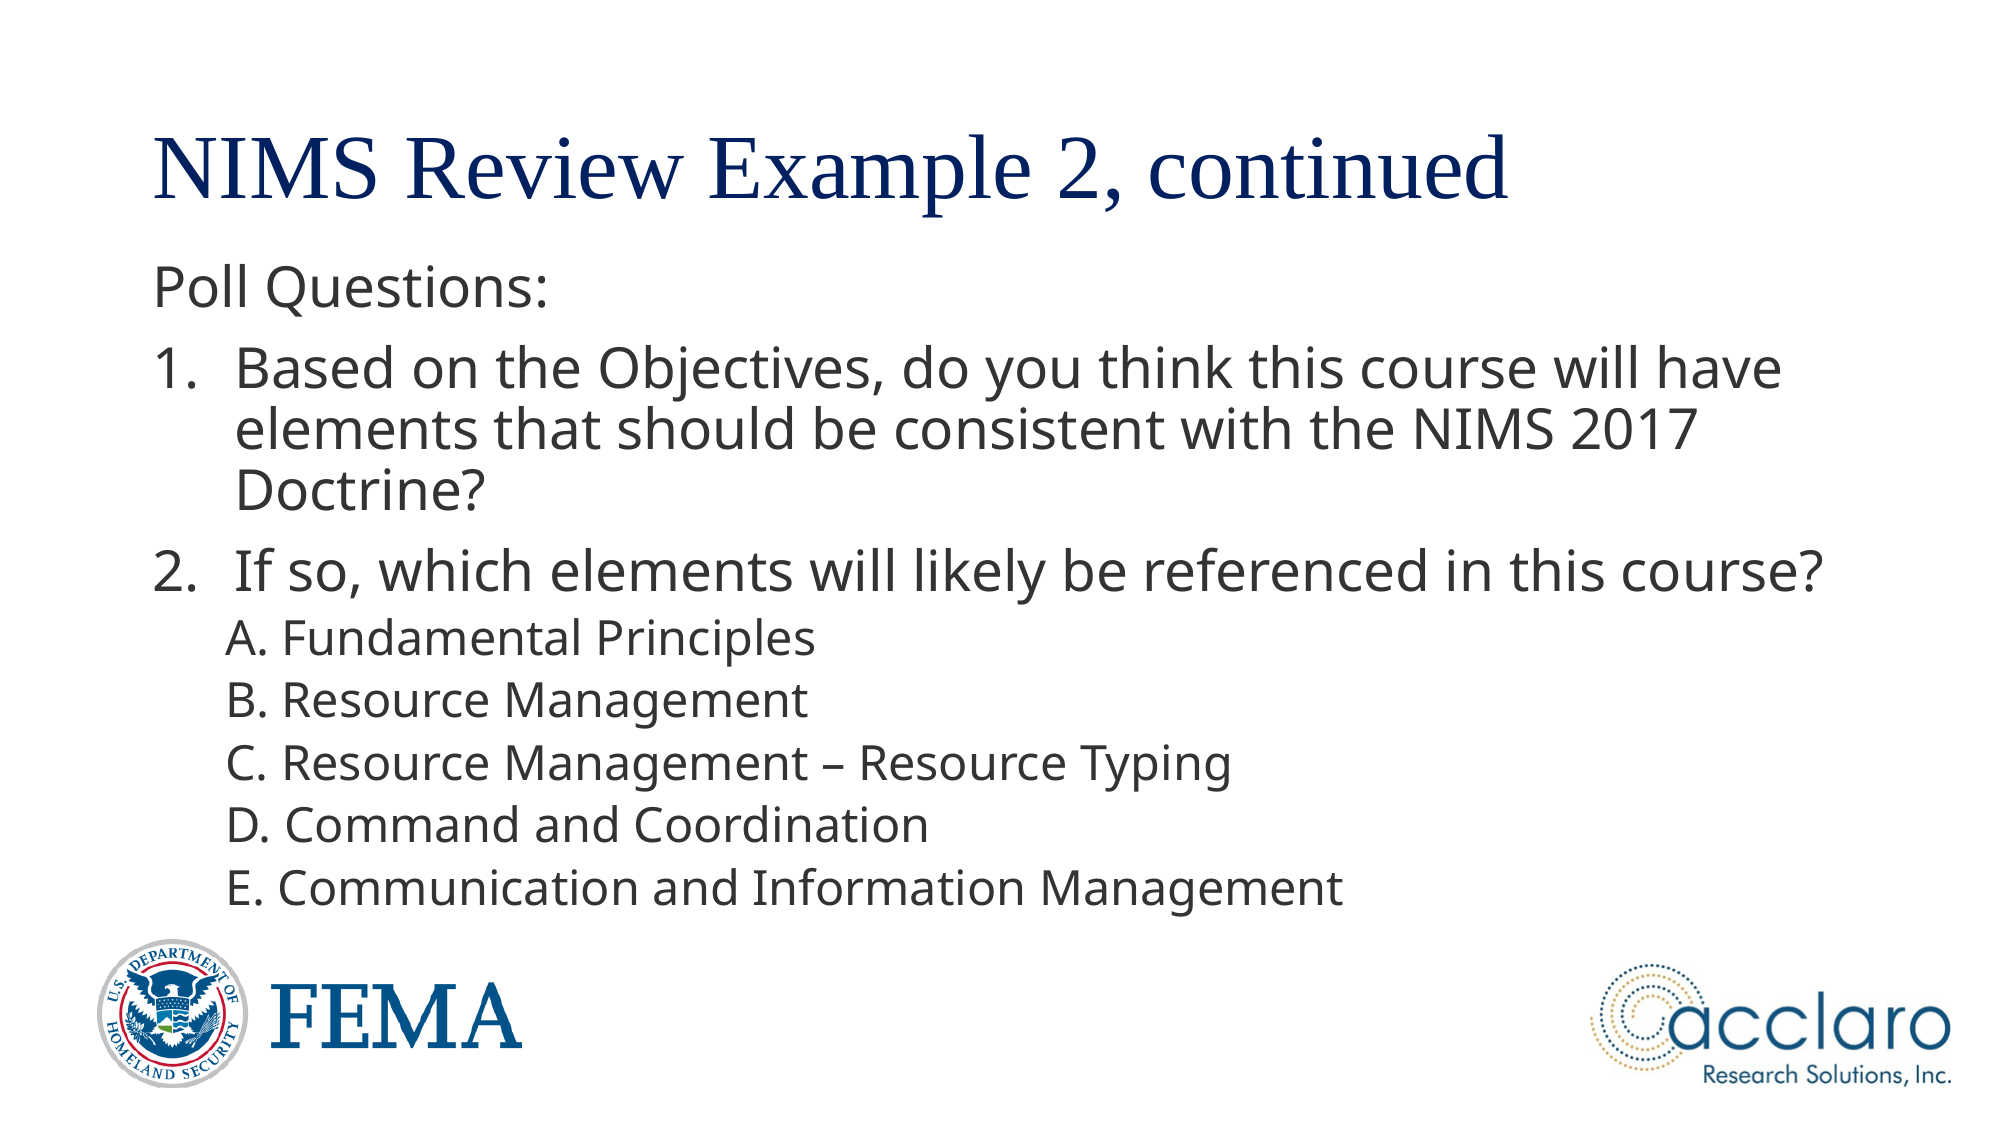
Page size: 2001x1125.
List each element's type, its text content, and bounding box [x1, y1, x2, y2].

picture [97, 939, 522, 1088]
list Poll Questions: Based on the Objectives, do you think this course will have elements that should be consistent with the NIMS 2017 Doctrine? If so, which elements will likely be referenced in this course? A. Fundamental Principles B. Resource Management C. Resource Management – Resource Typing D. Command and Coordination E. Communication and Information Management [137, 250, 1863, 965]
picture [1590, 964, 1951, 1087]
title NIMS Review Example 2, continued [137, 59, 1863, 250]
